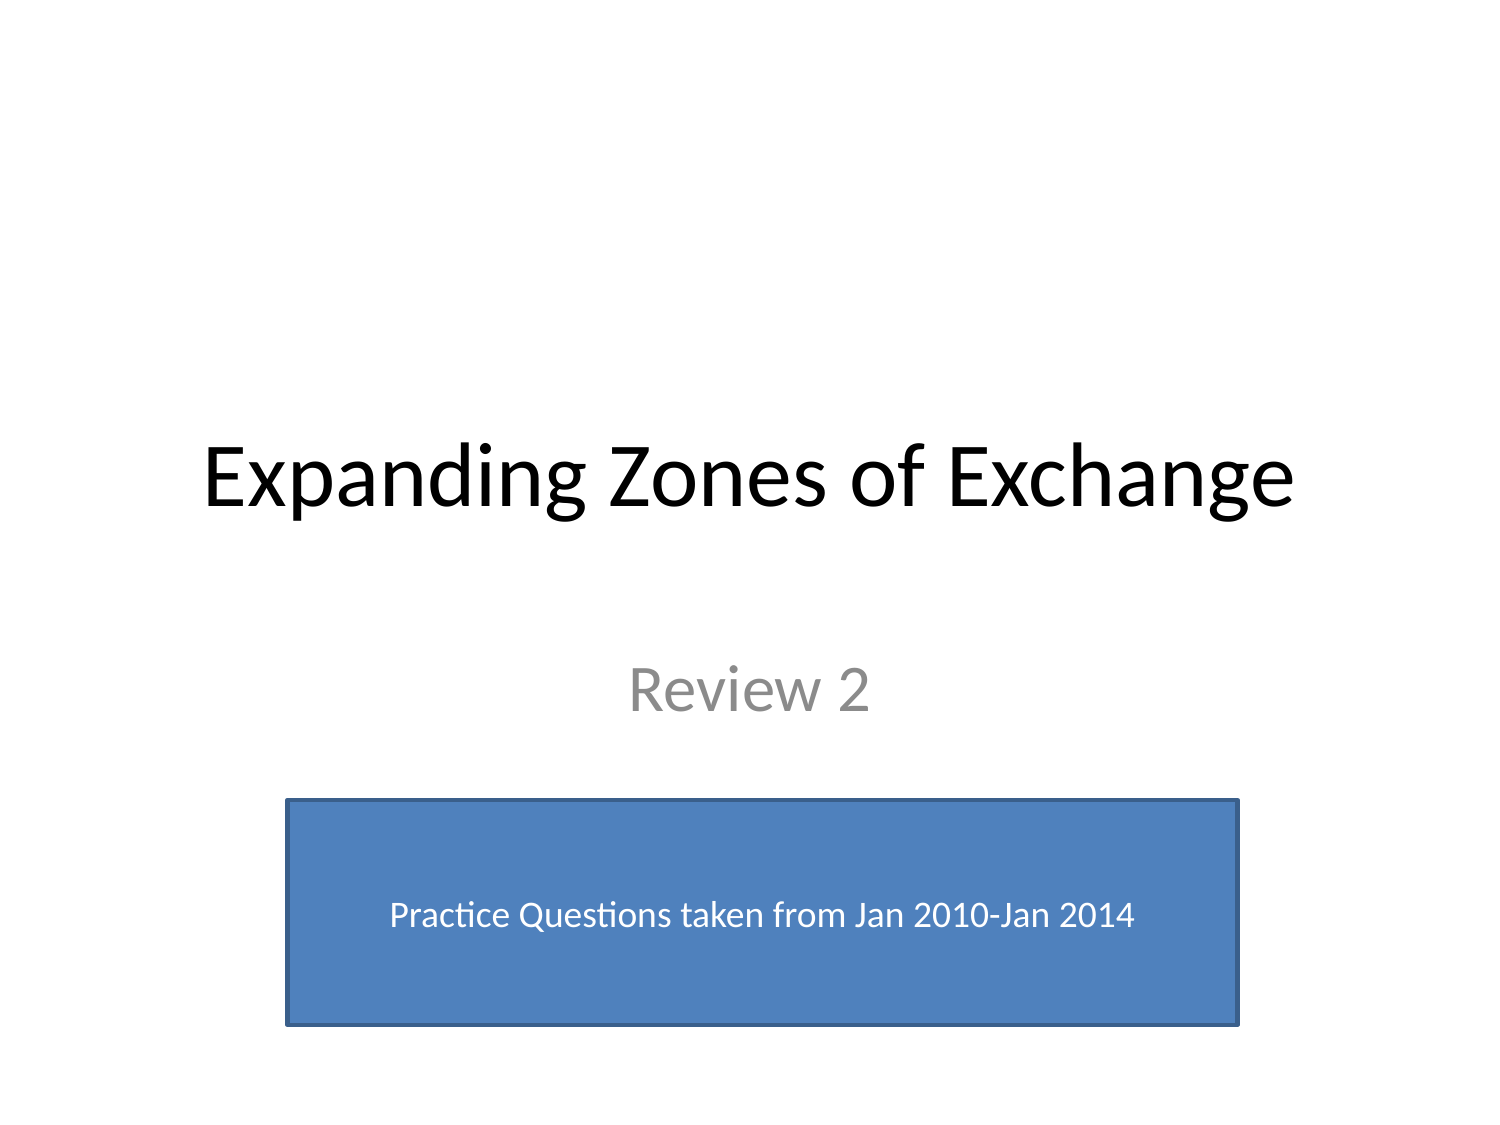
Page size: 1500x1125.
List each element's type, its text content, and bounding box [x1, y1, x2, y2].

title Expanding Zones of Exchange [112, 349, 1388, 591]
subtitle Review 2 [225, 637, 1275, 925]
text_box Practice Questions taken from Jan 2010-Jan 2014 [285, 798, 1240, 1027]
